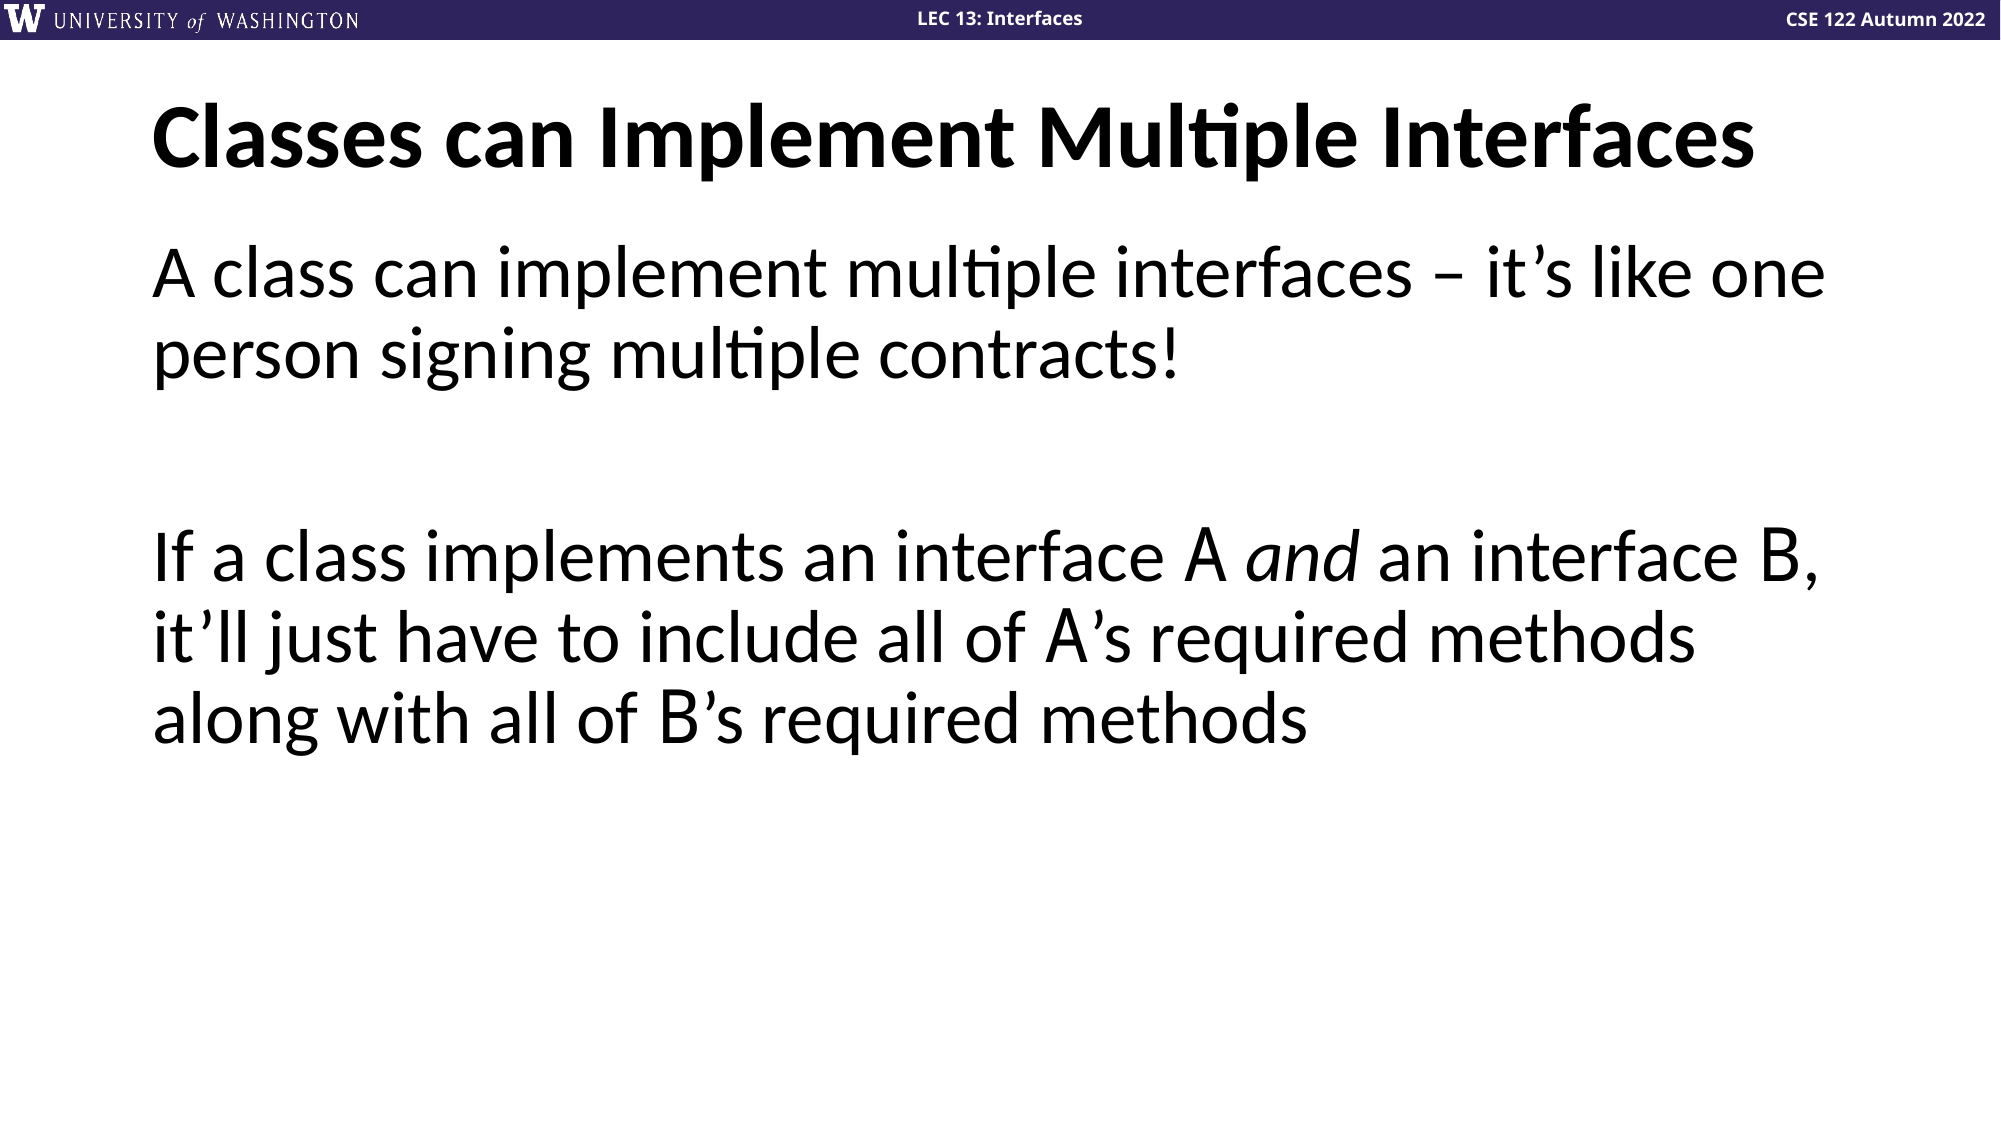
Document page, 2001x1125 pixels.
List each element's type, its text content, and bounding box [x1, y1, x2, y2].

picture [4, 4, 358, 33]
title Classes can Implement Multiple Interfaces [137, 74, 1863, 200]
list A class can implement multiple interfaces – it’s like one person signing multiple contracts! If a class implements an interface A and an interface B, it’ll just have to include all of A’s required methods along with all of B’s required methods [137, 224, 1863, 1014]
